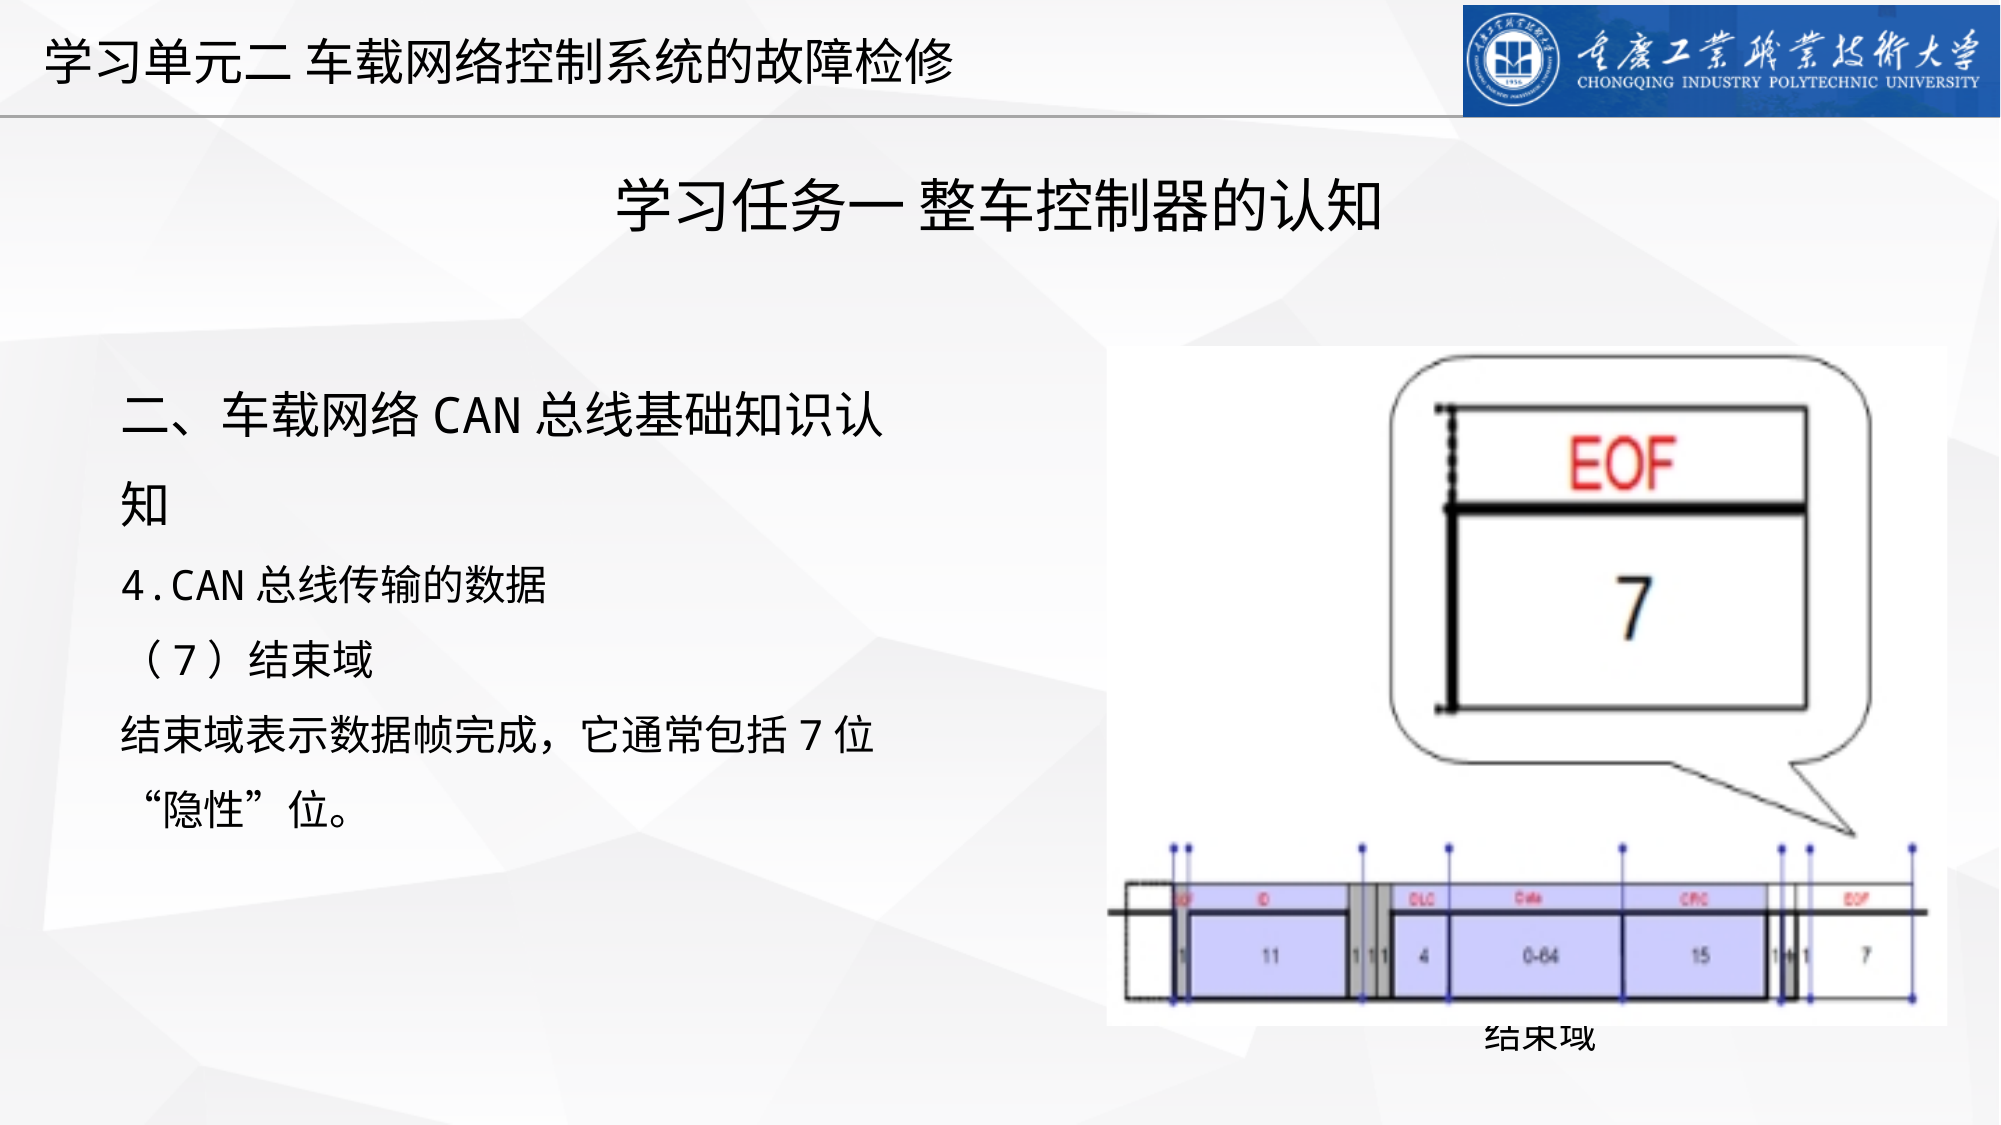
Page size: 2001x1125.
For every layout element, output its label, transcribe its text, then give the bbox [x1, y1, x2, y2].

text_box 二、车载网络CAN总线基础知识认知 4.CAN总线传输的数据 （7）结束域 结束域表示数据帧完成，它通常包括7位“隐性”位。 [105, 346, 947, 842]
picture [0, 0, 2001, 117]
text_box 学习任务一 整车控制器的认知 [433, 161, 1567, 247]
picture [0, 118, 1999, 1125]
text_box 结束域 [1469, 1026, 1724, 1064]
